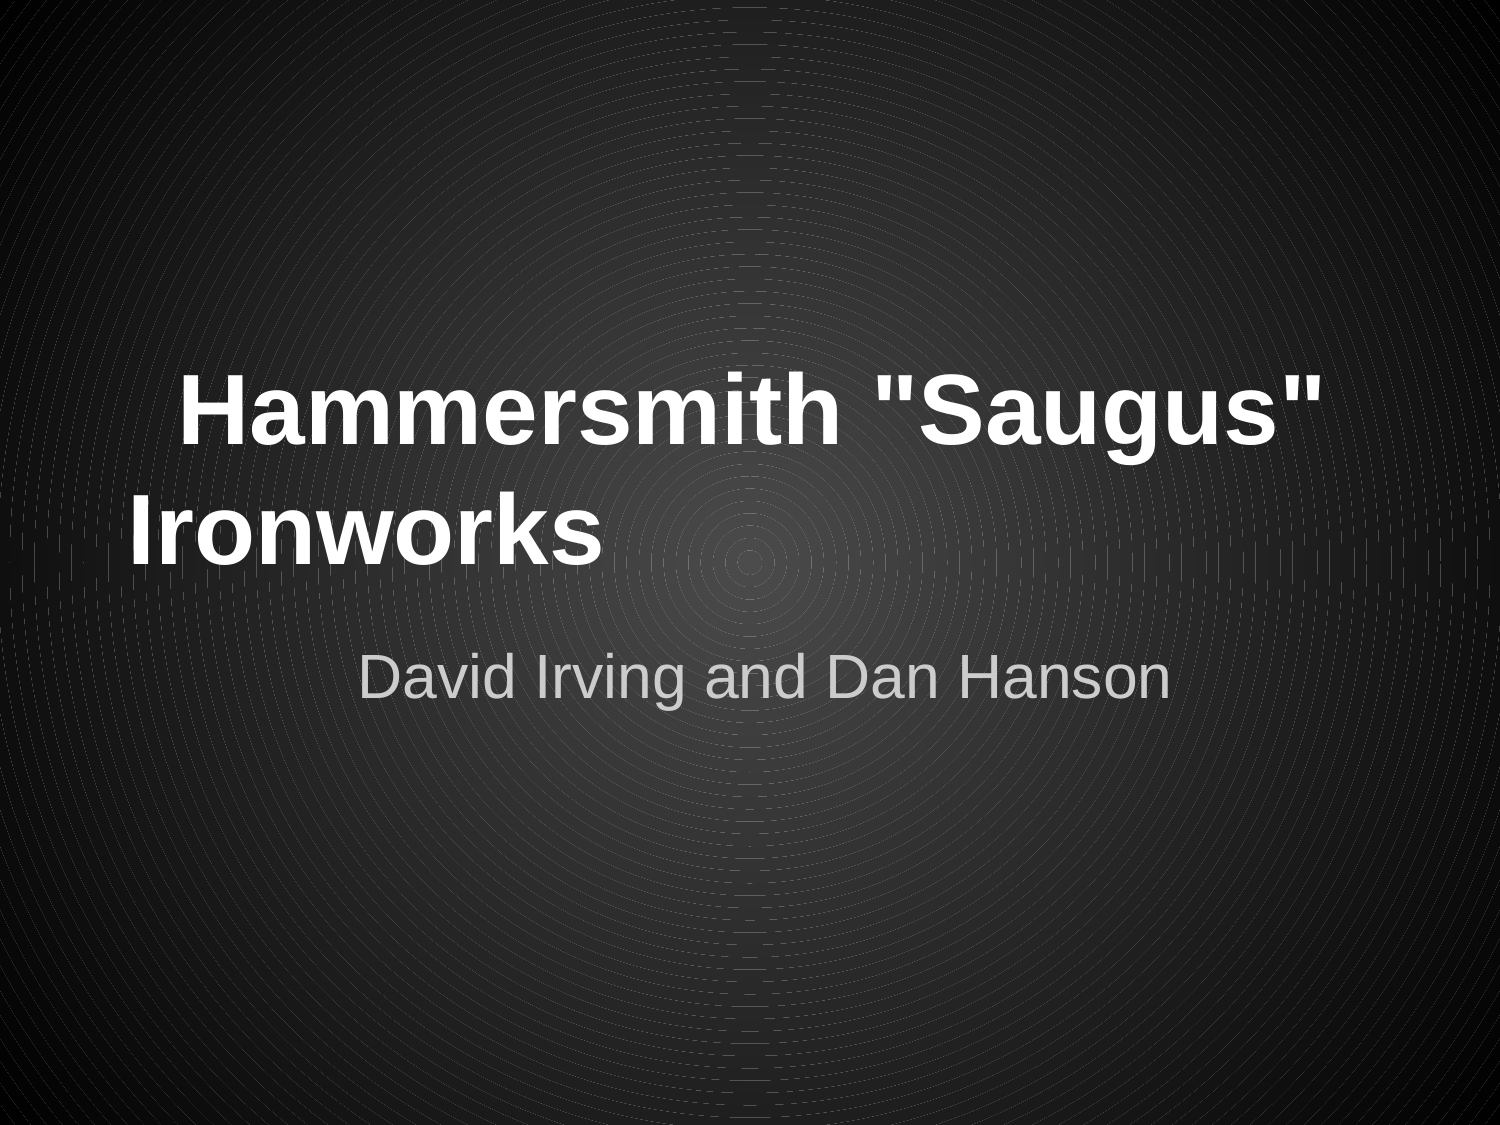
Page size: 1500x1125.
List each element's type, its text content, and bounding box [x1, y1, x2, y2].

subtitle David Irving and Dan Hanson [112, 621, 1388, 793]
title Hammersmith "Saugus" Ironworks [112, 346, 1388, 600]
